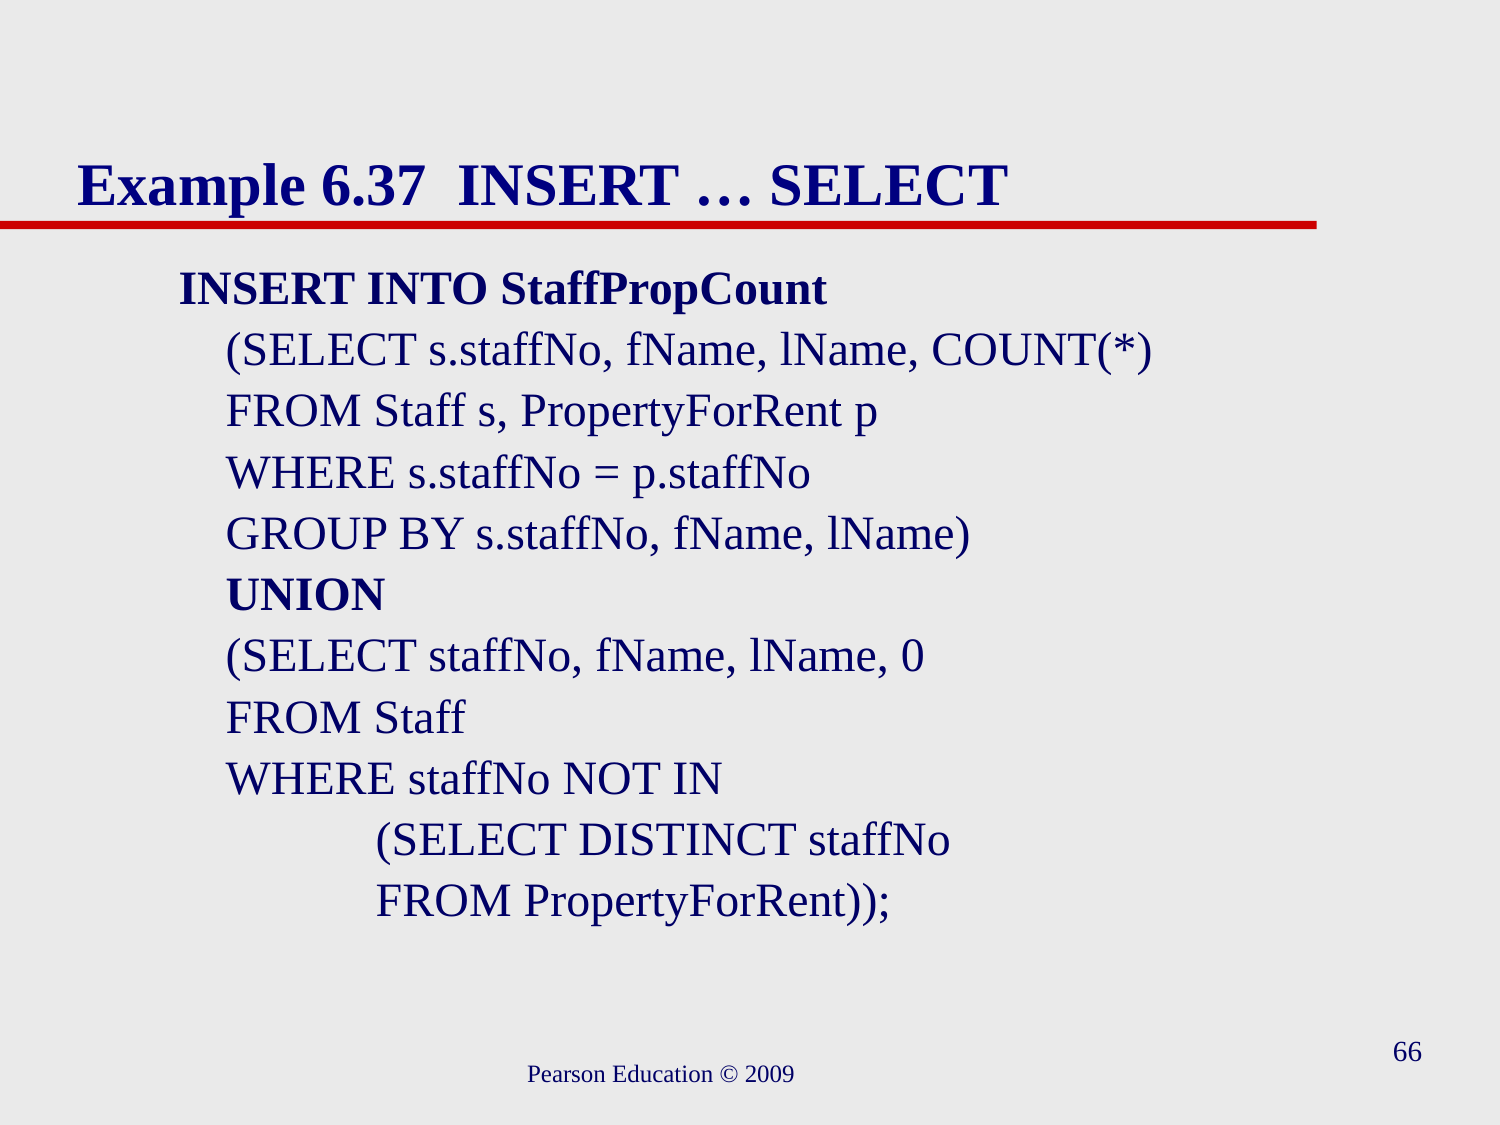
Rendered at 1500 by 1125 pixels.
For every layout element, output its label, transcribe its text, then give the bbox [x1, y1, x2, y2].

list INSERT INTO StaffPropCount (SELECT s.staffNo, fName, lName, COUNT(*) FROM Staff s, PropertyForRent p WHERE s.staffNo = p.staffNo GROUP BY s.staffNo, fName, lName) UNION (SELECT staffNo, fName, lName, 0 FROM Staff WHERE staffNo NOT IN (SELECT DISTINCT staffNo FROM PropertyForRent)); [88, 255, 1377, 1006]
text_box Pearson Education © 2009 [512, 1050, 1038, 1095]
slide_number 66 [1124, 1012, 1438, 1088]
title Example 6.37 INSERT … SELECT [62, 43, 1338, 226]
